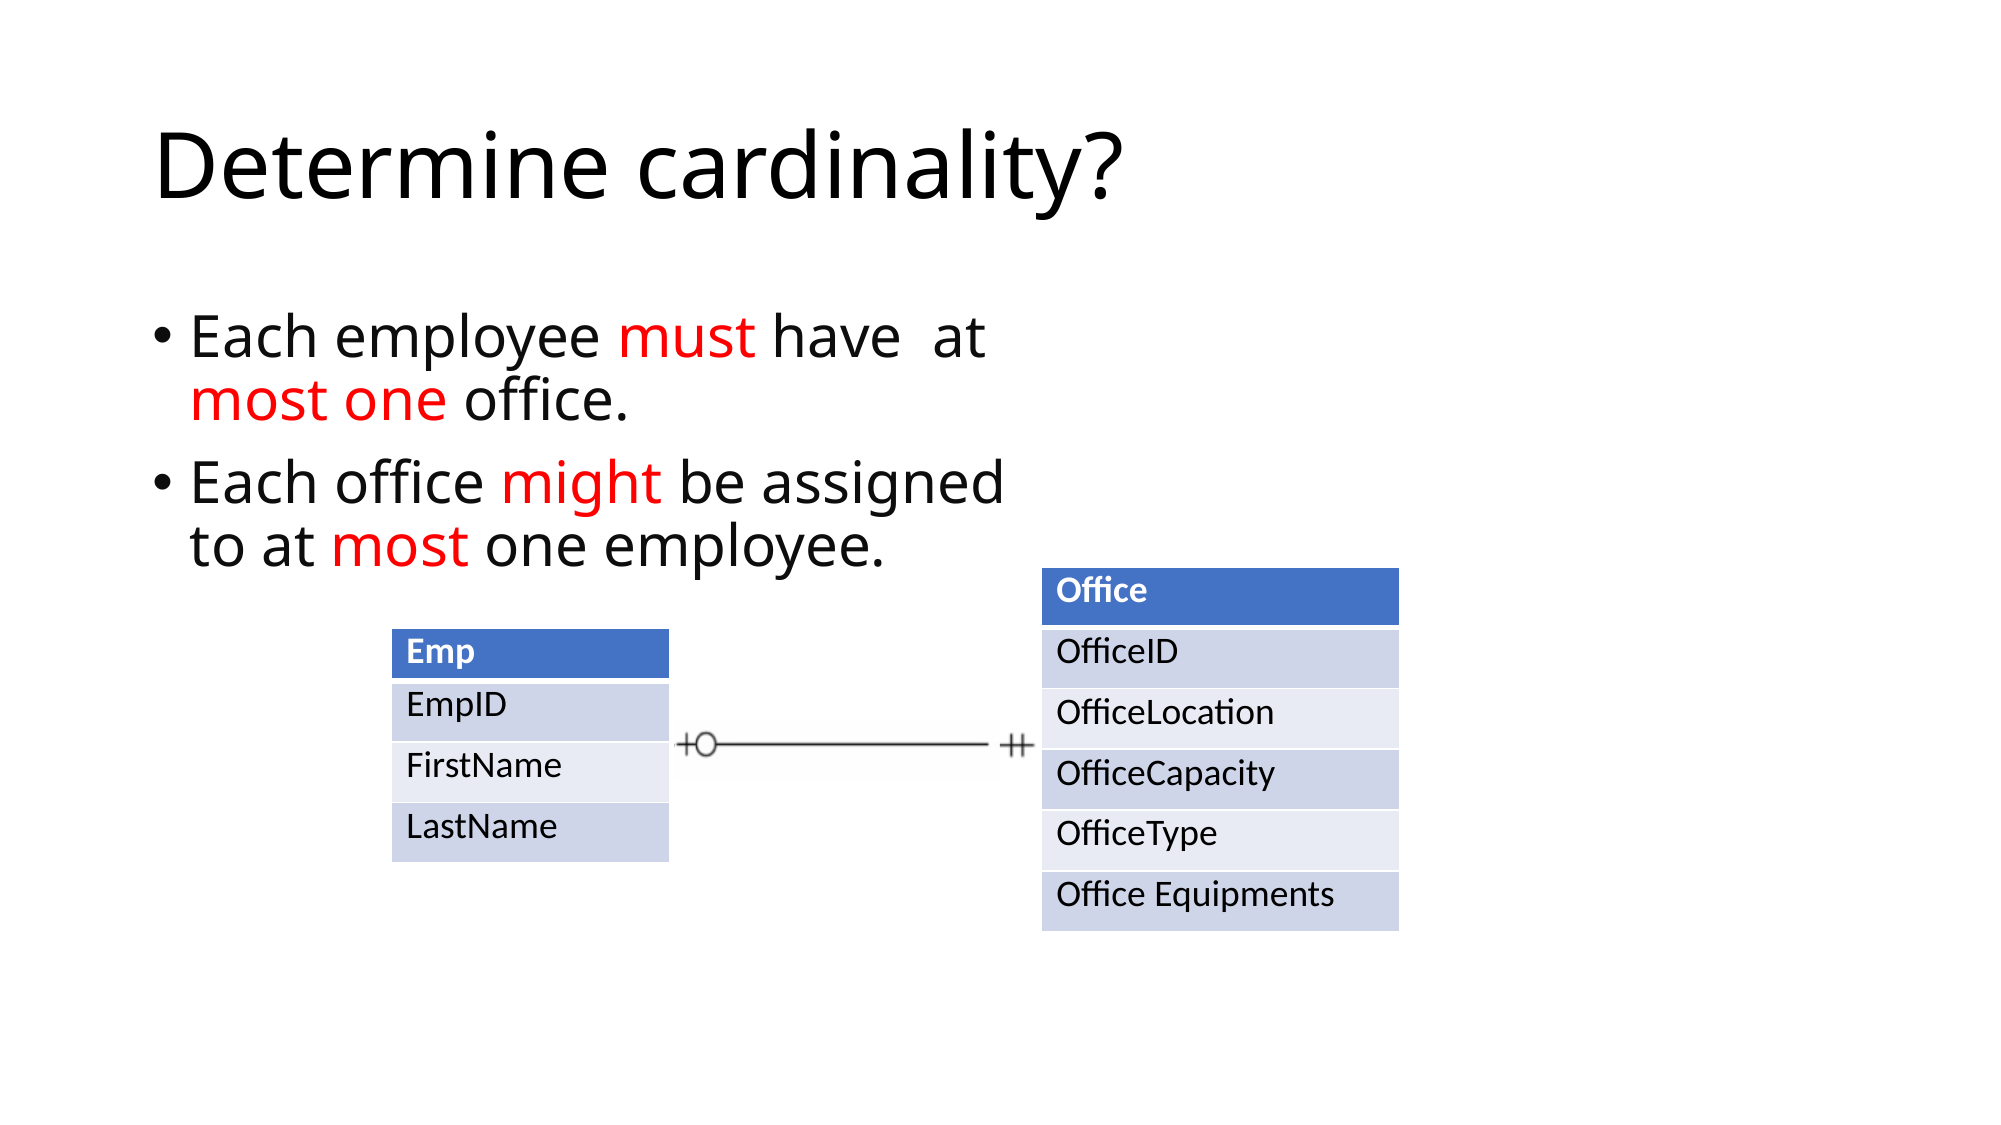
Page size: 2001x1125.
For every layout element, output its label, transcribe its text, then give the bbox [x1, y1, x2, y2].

table_cell LastName [392, 803, 669, 862]
table_header Office [1042, 568, 1399, 625]
table_cell OfficeLocation [1042, 689, 1399, 748]
table_cell Office Equipments [1042, 872, 1399, 931]
table_cell EmpID [392, 684, 669, 741]
table_cell OfficeID [1042, 630, 1399, 688]
table_cell OfficeCapacity [1042, 750, 1399, 809]
picture [674, 695, 1042, 780]
table_cell OfficeType [1042, 811, 1399, 870]
table_header Emp [392, 629, 669, 678]
list Each employee must have at most one office. Each office might be assigned to at most one employee. [137, 299, 1054, 1014]
table_cell FirstName [392, 743, 669, 802]
title Determine cardinality? [137, 59, 1863, 278]
